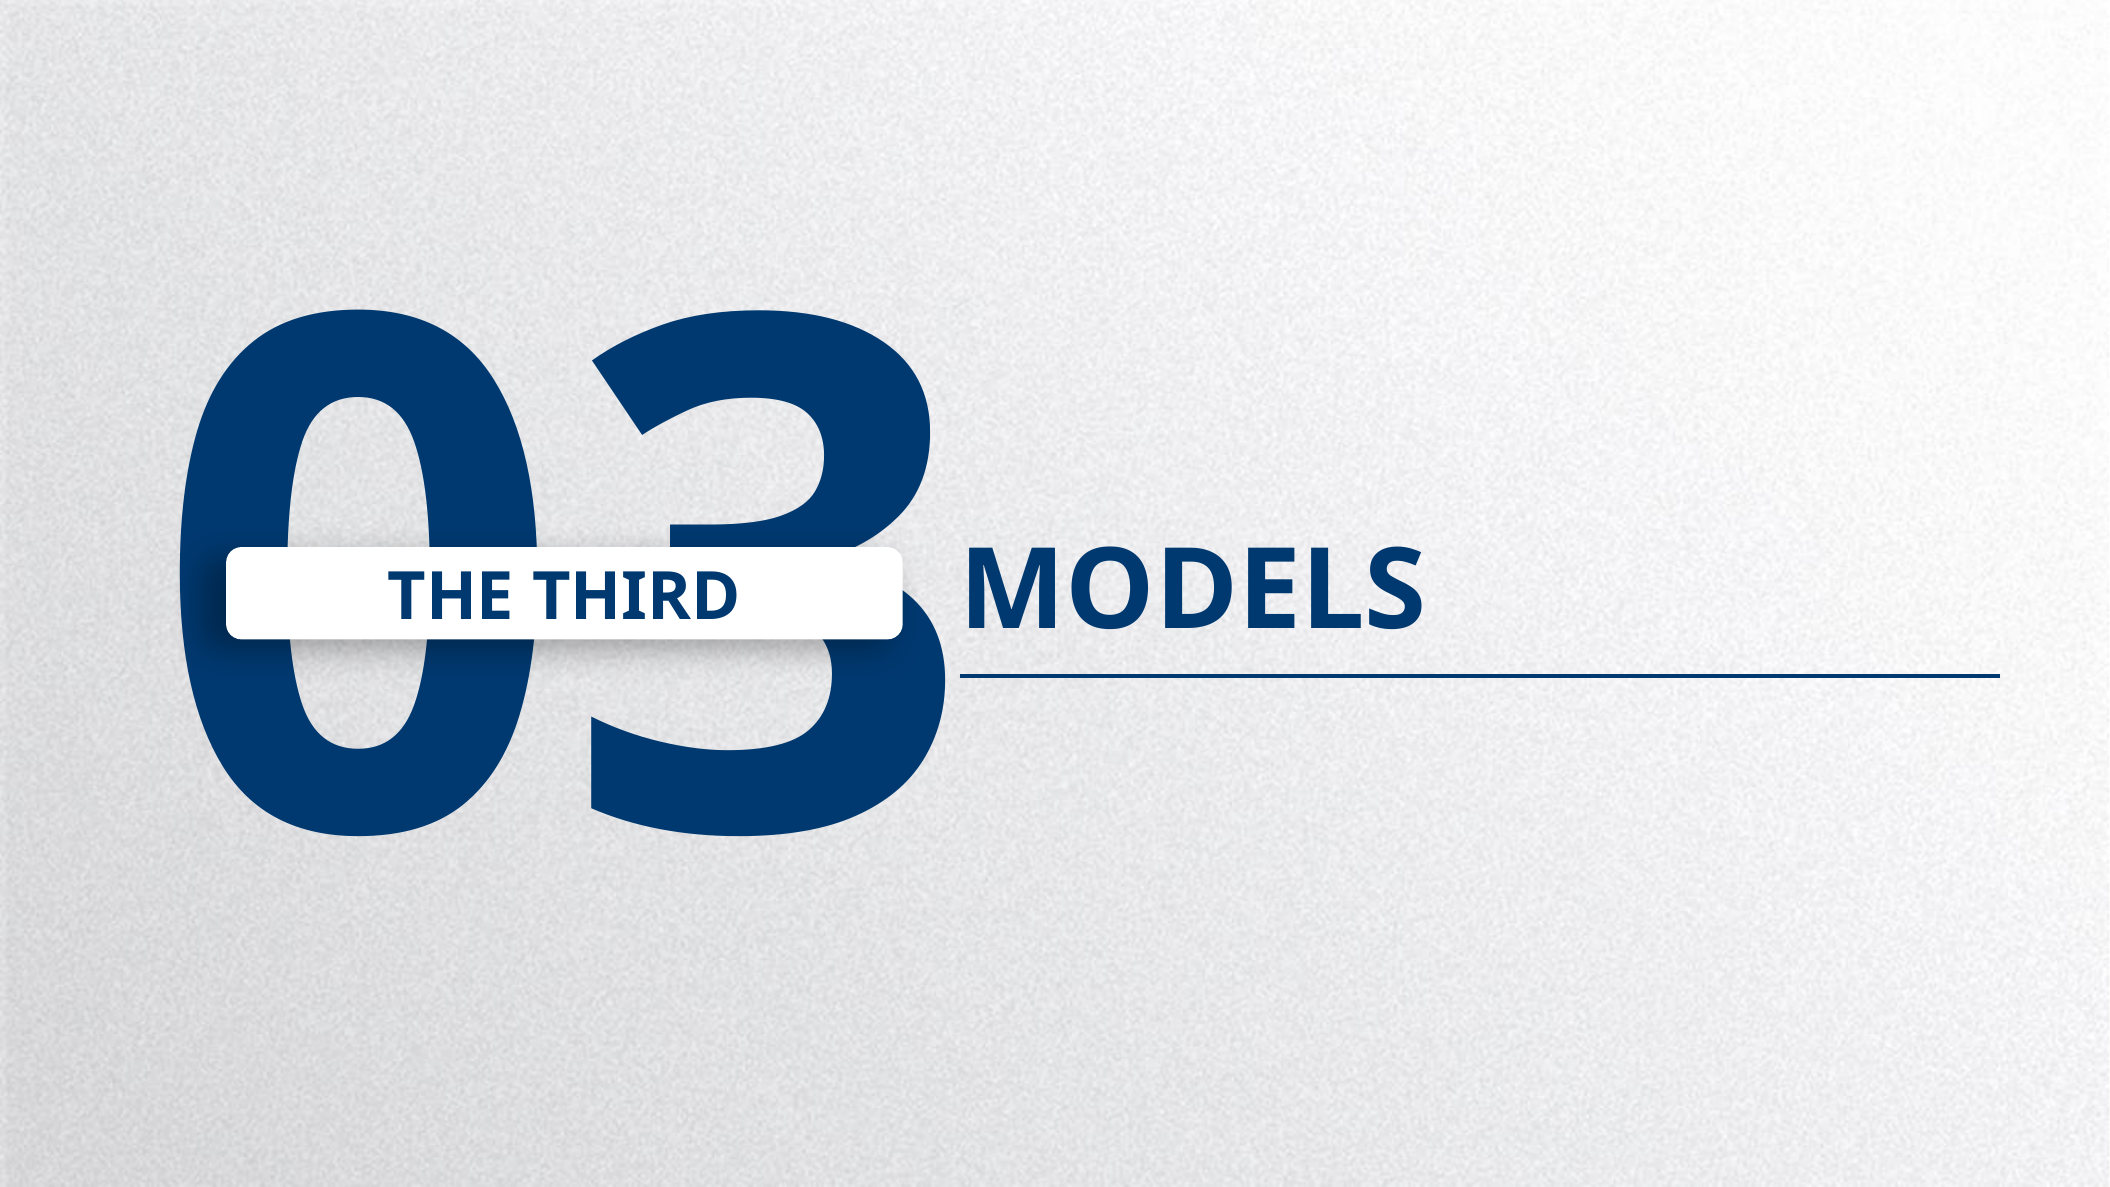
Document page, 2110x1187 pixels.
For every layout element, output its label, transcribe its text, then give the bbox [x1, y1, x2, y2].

text_box 03 [145, 112, 984, 973]
picture [0, 0, 2110, 1187]
text_box MODELS [959, 516, 1587, 652]
text_box [225, 545, 904, 641]
text_box The THIRD [374, 552, 755, 633]
